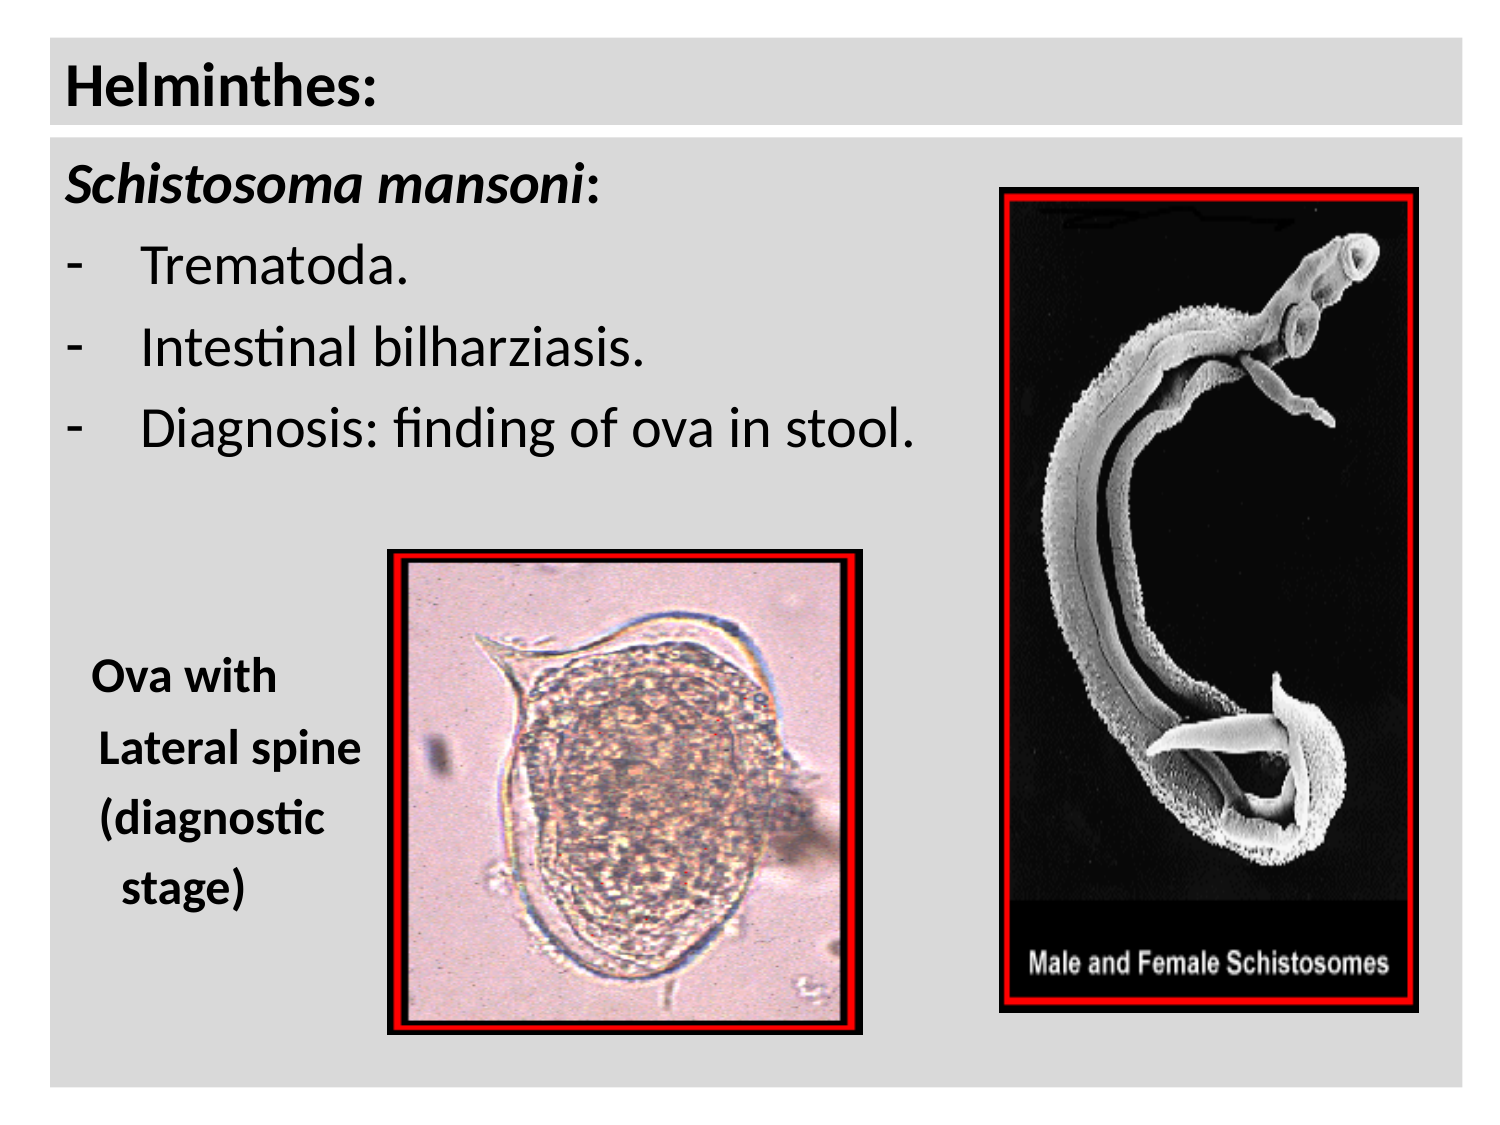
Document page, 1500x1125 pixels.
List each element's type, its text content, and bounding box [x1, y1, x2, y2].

picture [387, 549, 863, 1035]
subtitle Schistosoma mansoni: Trematoda. Intestinal bilharziasis. Diagnosis: finding of ova in stool. Ova with Lateral spine (diagnostic stage) [50, 137, 1463, 1088]
title Helminthes: [50, 37, 1463, 125]
picture [999, 187, 1419, 1013]
